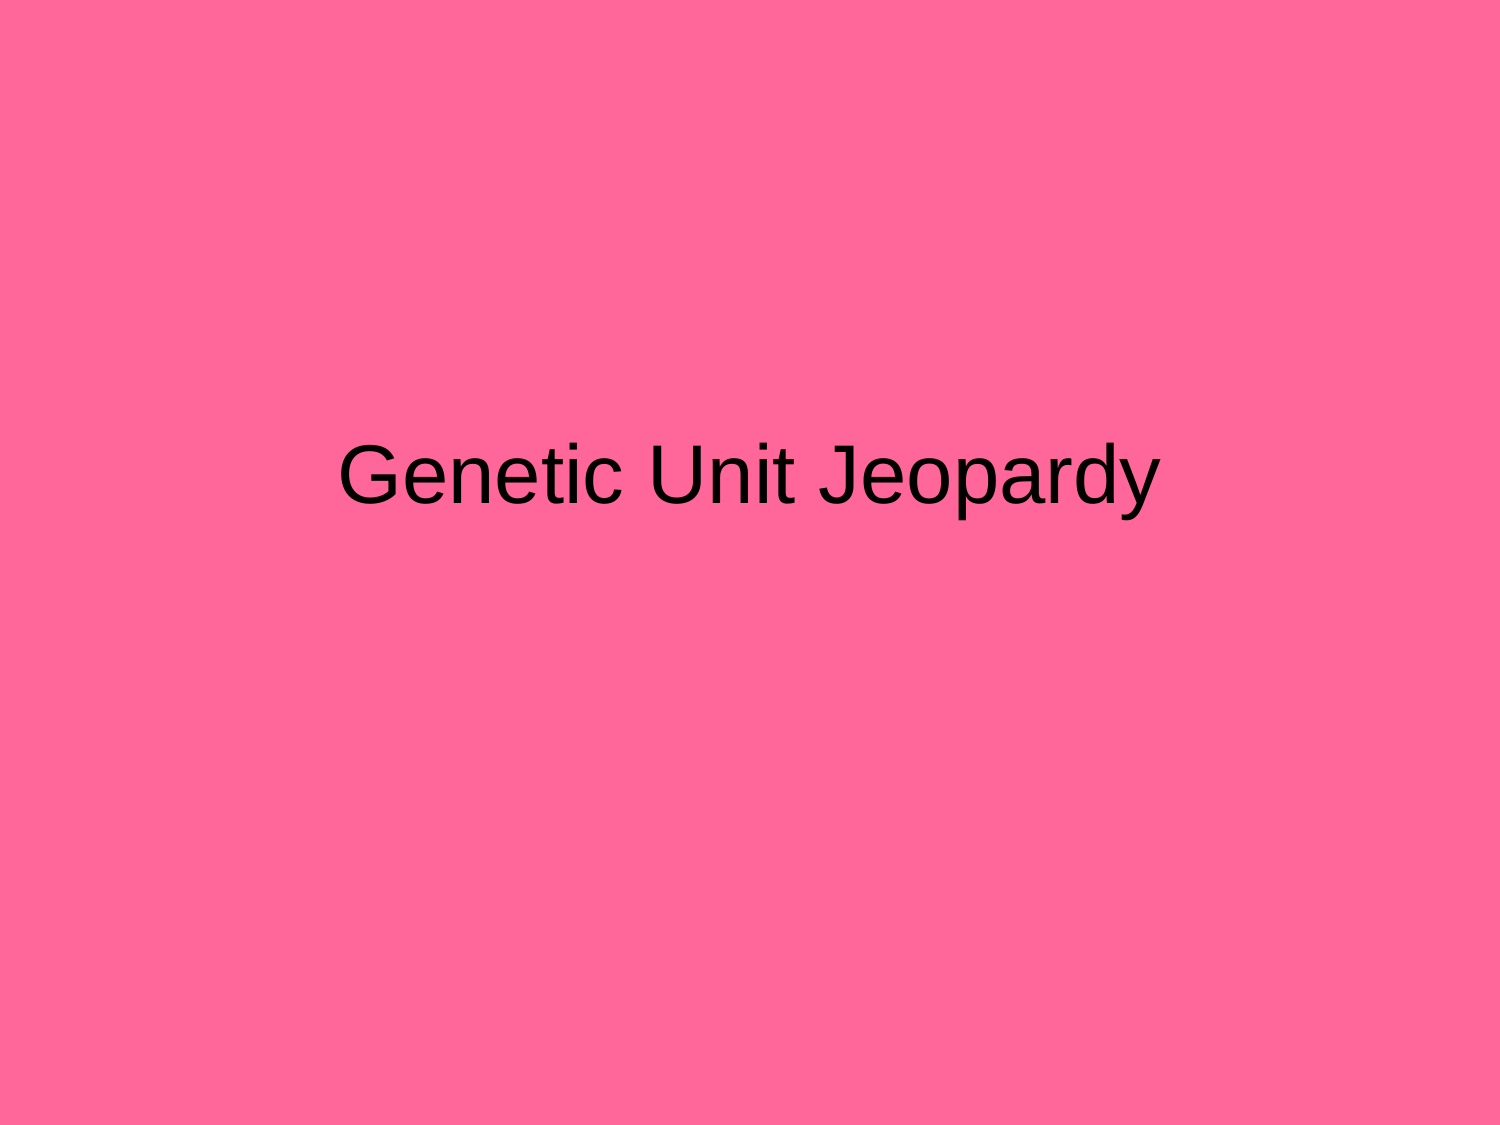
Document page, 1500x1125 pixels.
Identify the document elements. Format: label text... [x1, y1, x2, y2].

title Genetic Unit Jeopardy [112, 349, 1388, 591]
